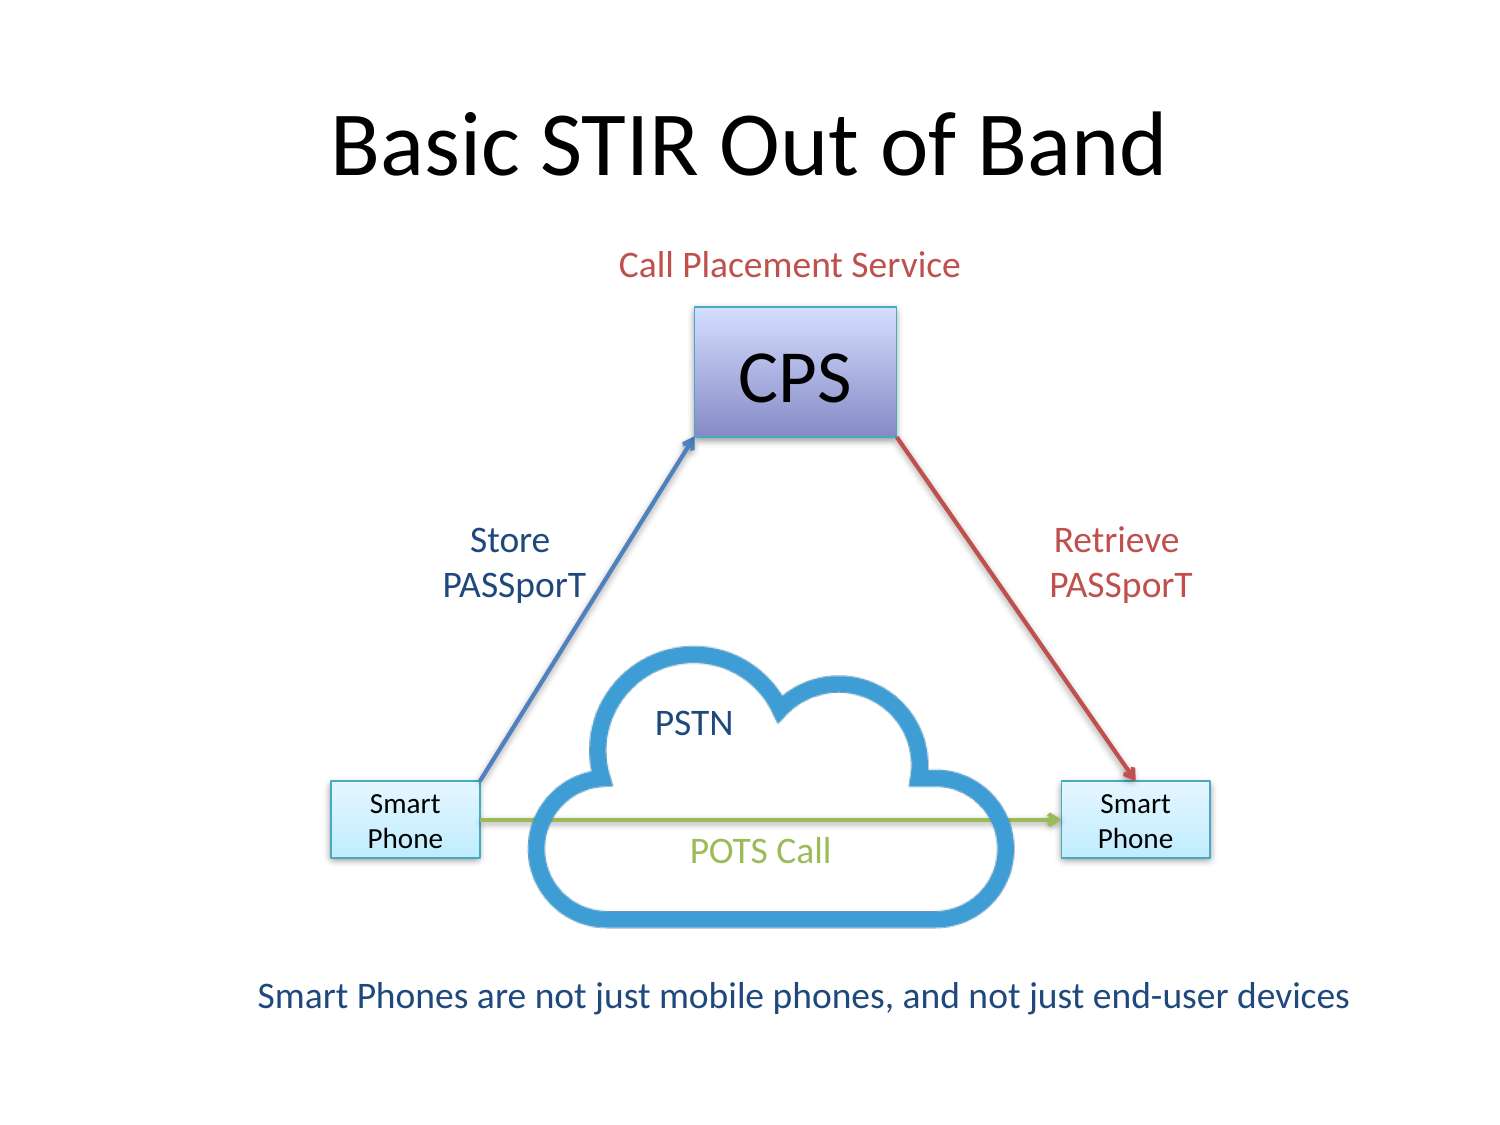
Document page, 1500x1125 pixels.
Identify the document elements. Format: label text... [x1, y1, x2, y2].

text_box Call Placement Service [604, 232, 976, 293]
text_box CPS [694, 306, 897, 438]
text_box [896, 436, 1136, 782]
text_box Smart Phones are not just mobile phones, and not just end-user devices [164, 963, 1454, 1024]
text_box Smart Phone [330, 780, 481, 859]
text_box Retrieve PASSporT [1140, 507, 1208, 613]
text_box Store PASSporT [427, 507, 474, 613]
title Basic STIR Out of Band [75, 45, 1425, 233]
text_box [479, 436, 695, 782]
text_box Smart Phone [1061, 780, 1211, 859]
picture [510, 613, 1033, 960]
